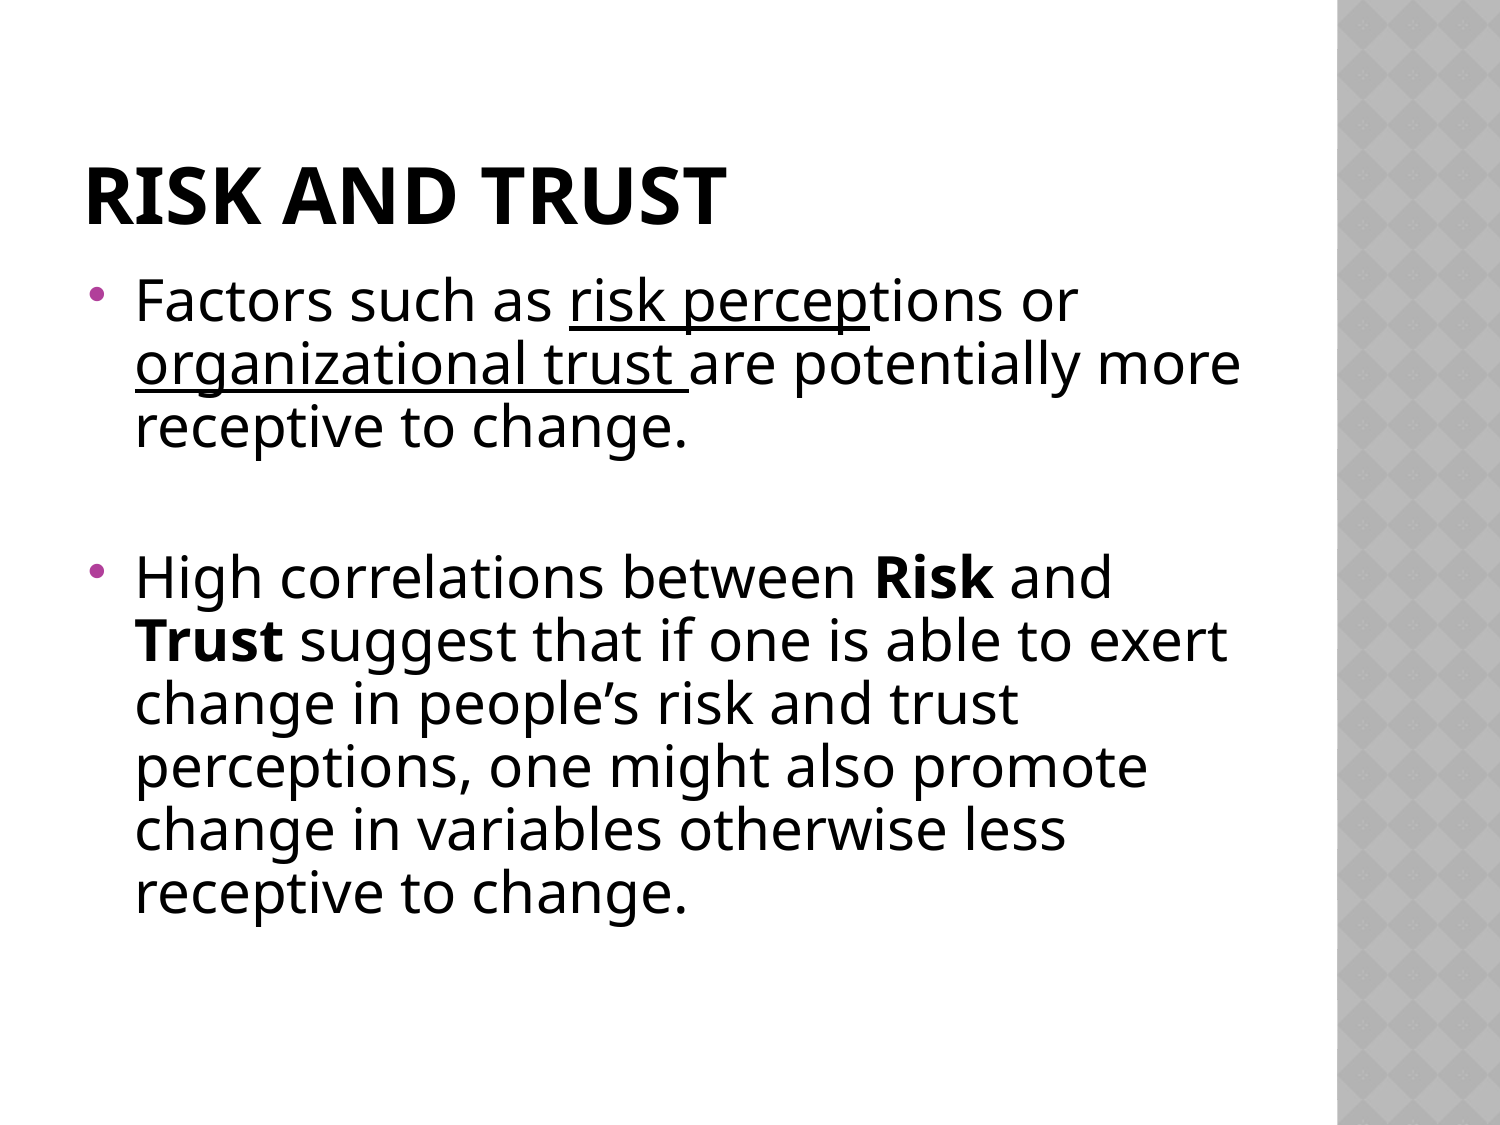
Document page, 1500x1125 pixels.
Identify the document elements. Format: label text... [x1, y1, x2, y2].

list Factors such as risk perceptions or organizational trust are potentially more receptive to change. High correlations between Risk and Trust suggest that if one is able to exert change in people’s risk and trust perceptions, one might also promote change in variables otherwise less receptive to change. [75, 264, 1263, 1059]
title Risk and Trust [75, 52, 1263, 240]
